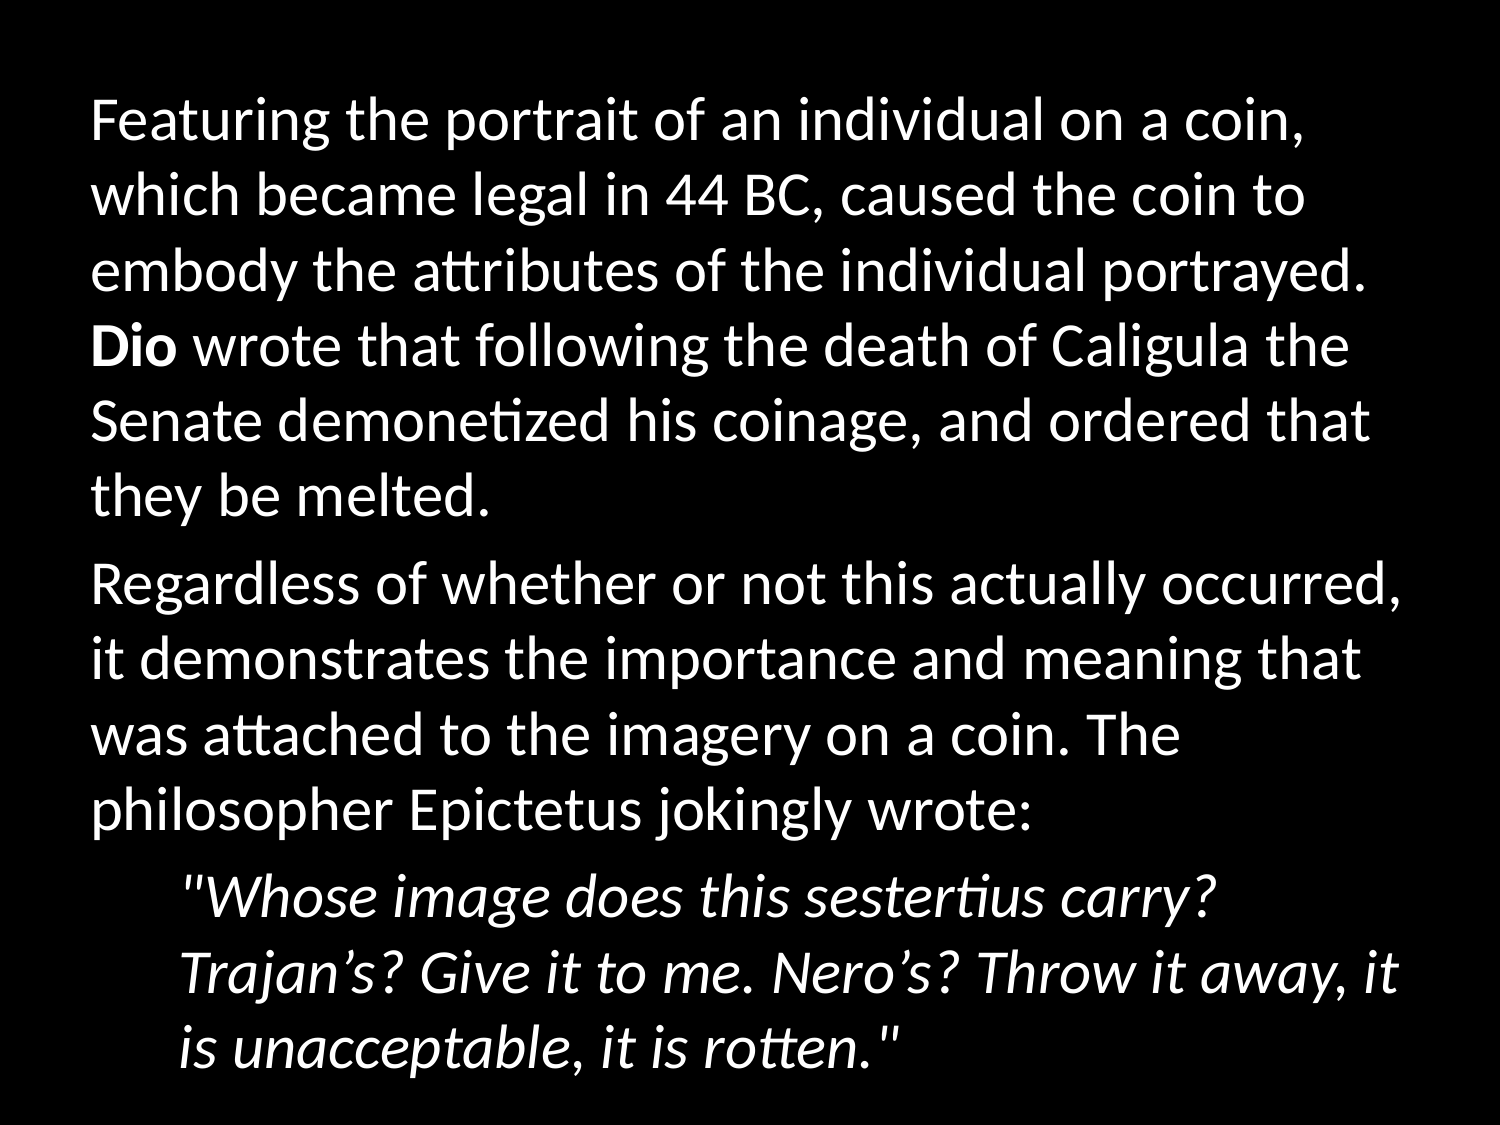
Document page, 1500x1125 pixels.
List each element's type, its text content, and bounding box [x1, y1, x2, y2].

list Featuring the portrait of an individual on a coin, which became legal in 44 BC, caused the coin to embody the attributes of the individual portrayed. Dio wrote that following the death of Caligula the Senate demonetized his coinage, and ordered that they be melted. Regardless of whether or not this actually occurred, it demonstrates the importance and meaning that was attached to the imagery on a coin. The philosopher Epictetus jokingly wrote: "Whose image does this sestertius carry? Trajan’s? Give it to me. Nero’s? Throw it away, it is unacceptable, it is rotten." [74, 70, 1426, 1091]
